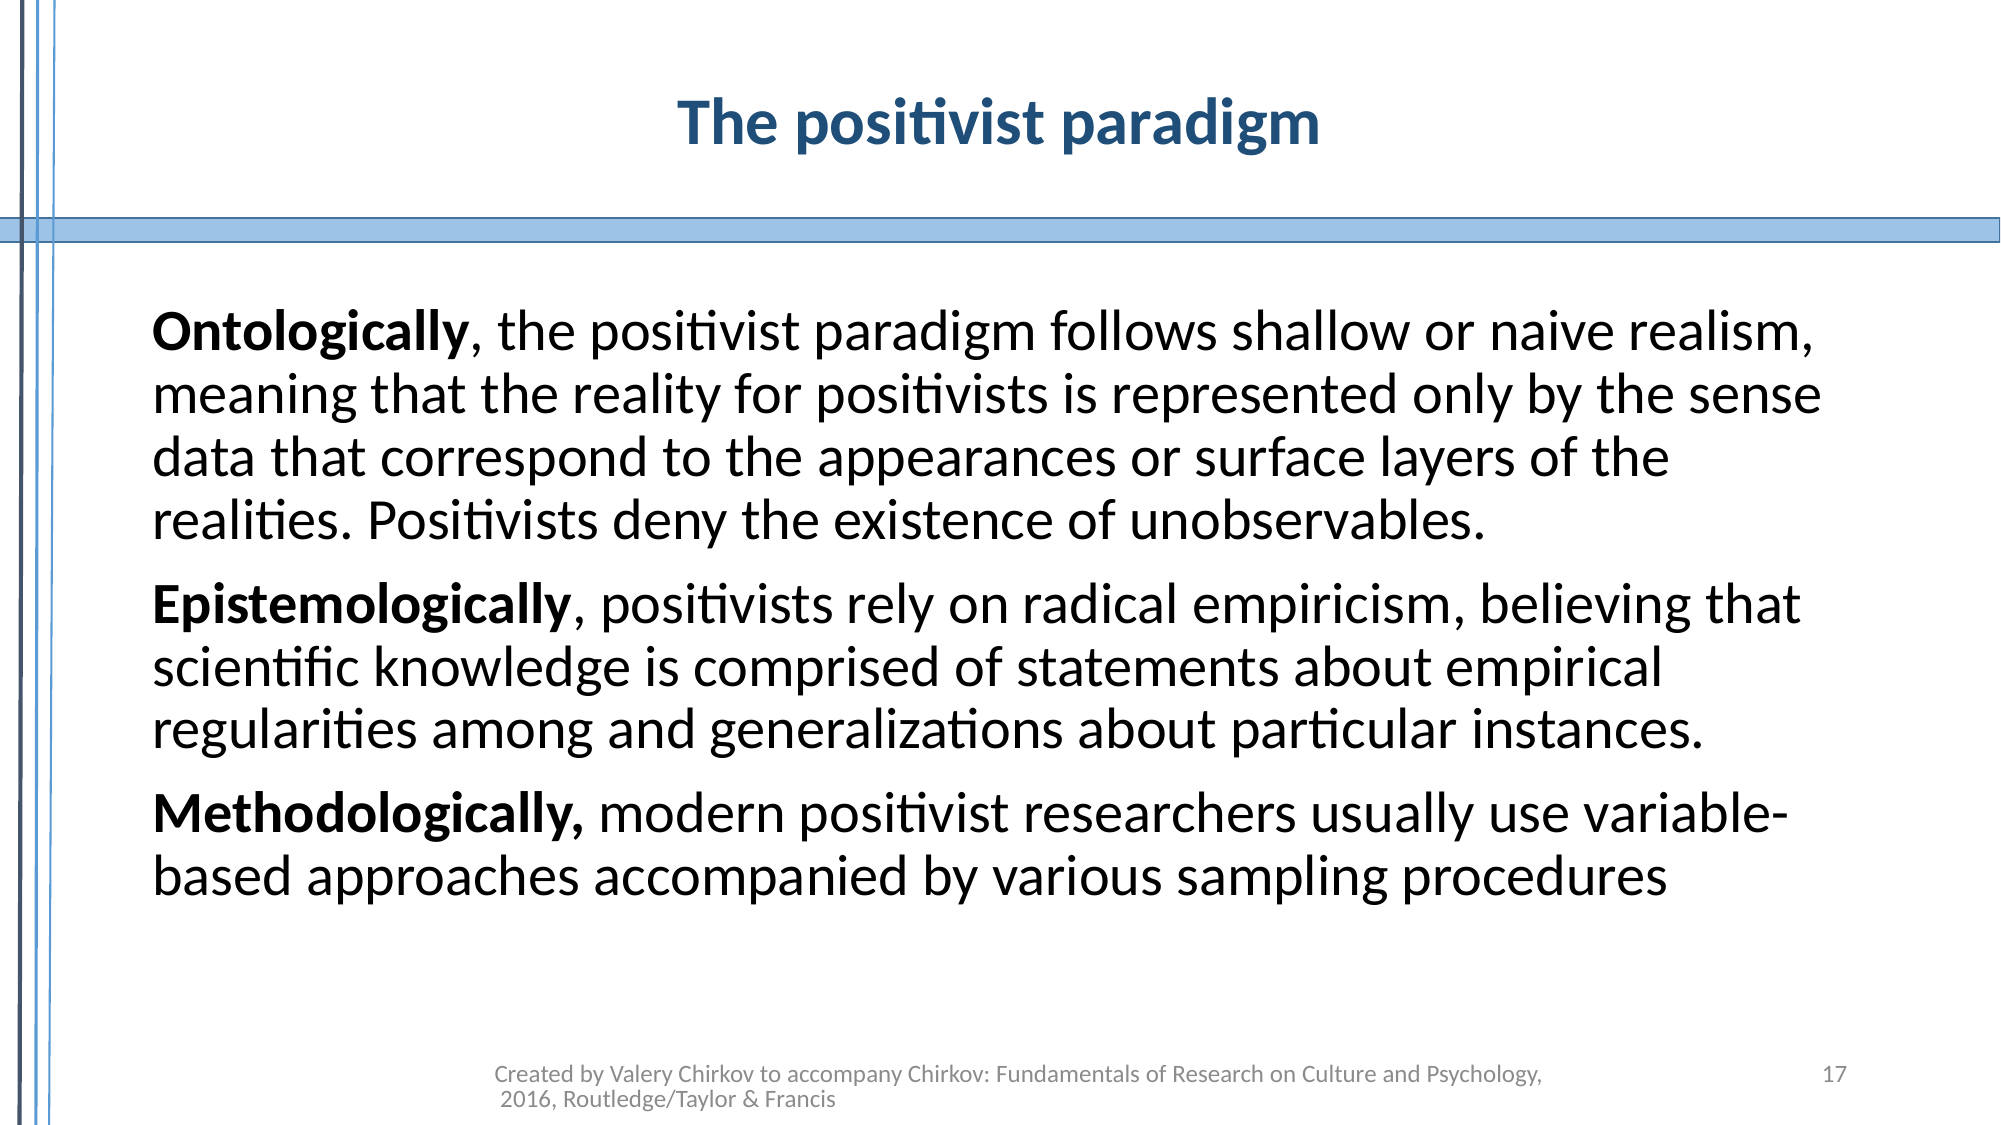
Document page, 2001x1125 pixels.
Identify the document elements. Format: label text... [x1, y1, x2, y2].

footer Created by Valery Chirkov to accompany Chirkov: Fundamentals of Research on Culture and Psychology, 2016, Routledge/Taylor & Francis [479, 1042, 1562, 1103]
list Ontologically, the positivist paradigm follows shallow or naive realism, meaning that the reality for positivists is represented only by the sense data that correspond to the appearances or surface layers of the realities. Positivists deny the existence of unobservables. Epistemologically, positivists rely on radical empiricism, believing that scientific knowledge is comprised of statements about empirical regularities among and generalizations about particular instances. Methodologically, modern positivist researchers usually use variable-based approaches accompanied by various sampling procedures [137, 292, 1863, 1014]
title The positivist paradigm [137, 59, 1863, 187]
slide_number 17 [1755, 1042, 1863, 1103]
